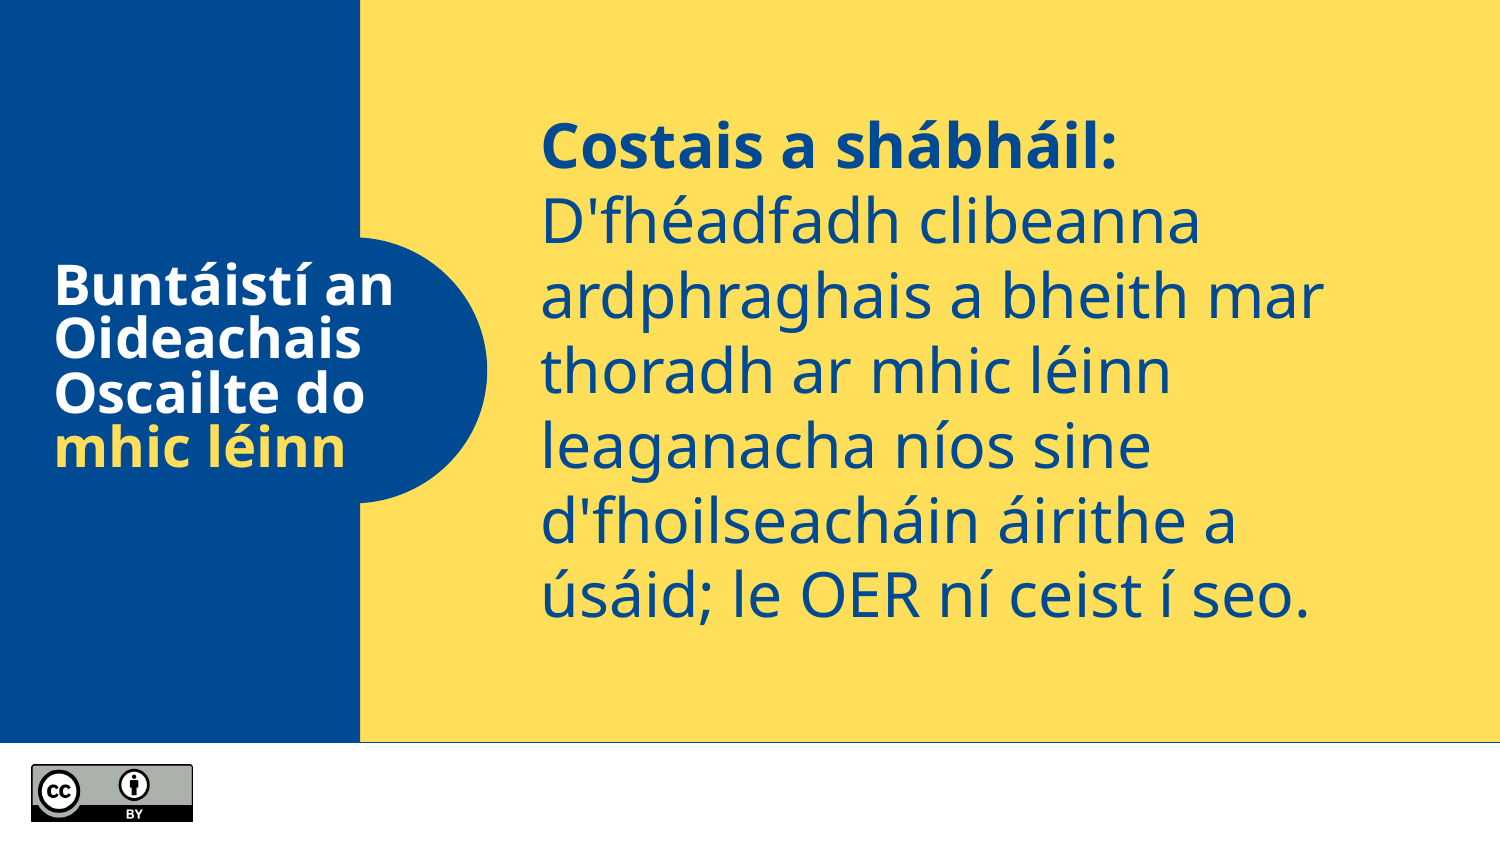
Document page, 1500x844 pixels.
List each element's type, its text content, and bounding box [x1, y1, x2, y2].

picture [31, 764, 193, 822]
text_box Buntáistí an Oideachais Oscailte do mhic léinn [38, 246, 421, 493]
text_box [421, 255, 488, 485]
text_box Costais a shábháil: D'fhéadfadh clibeanna ardphraghais a bheith mar thoradh ar mhic léinn leaganacha níos sine d'fhoilseacháin áirithe a úsáid; le OER ní ceist í seo. [525, 90, 1413, 646]
text_box [304, 237, 401, 246]
text_box [300, 493, 405, 504]
text_box [0, 750, 1500, 844]
text_box [0, 0, 361, 742]
